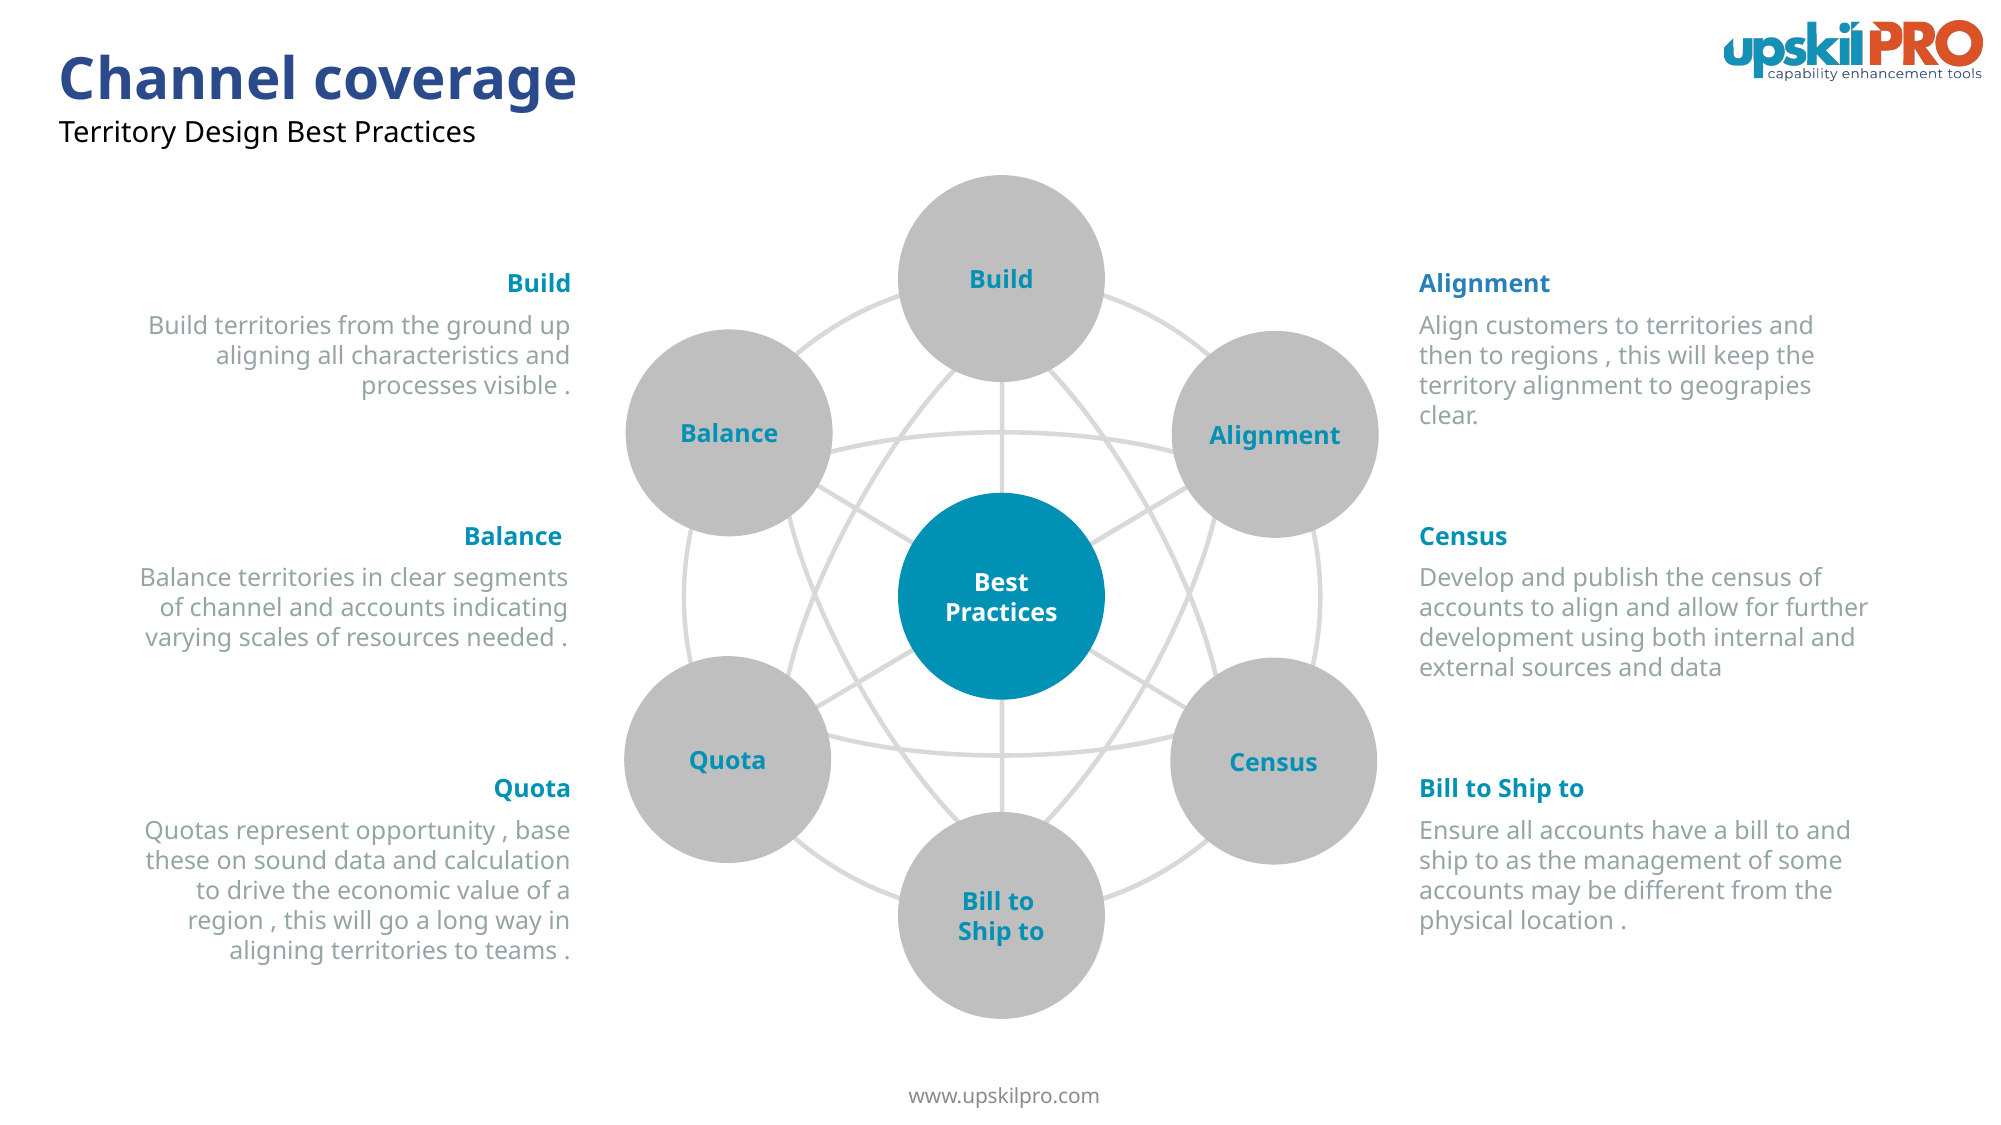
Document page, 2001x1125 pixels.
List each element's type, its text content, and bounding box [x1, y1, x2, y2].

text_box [1419, 511, 1888, 691]
footer www.upskilpro.com [667, 1065, 1342, 1125]
picture [1724, 20, 1983, 81]
text_box Channel coverage Territory Design Best Practices [44, 34, 1349, 157]
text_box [117, 259, 586, 408]
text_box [1419, 764, 1888, 944]
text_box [117, 764, 586, 974]
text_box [115, 511, 584, 661]
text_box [624, 175, 1379, 1019]
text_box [1419, 259, 1888, 408]
